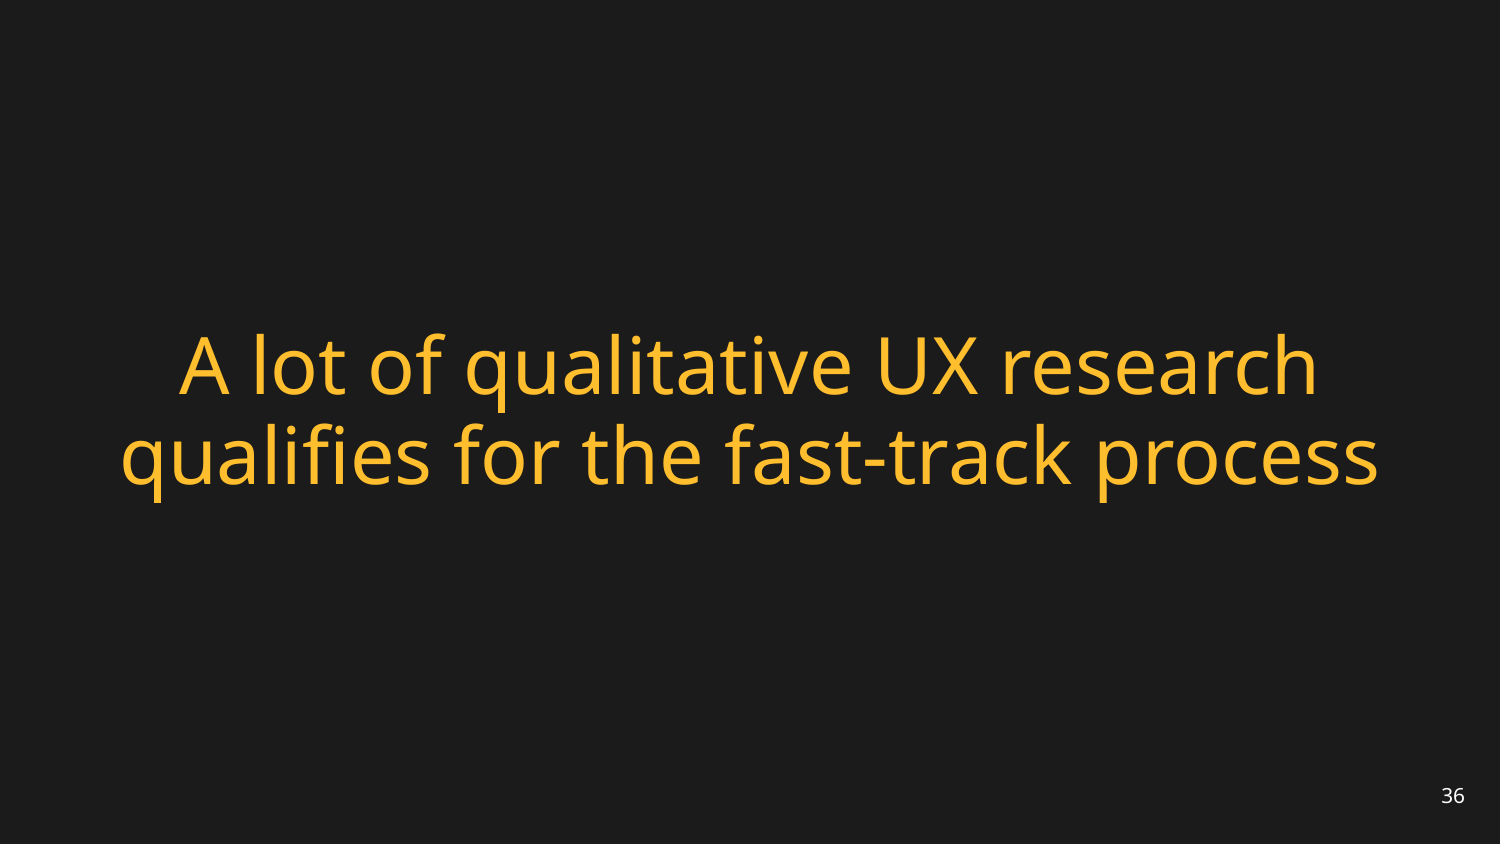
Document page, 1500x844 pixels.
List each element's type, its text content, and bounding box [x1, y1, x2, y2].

title A lot of qualitative UX research qualifies for the fast-track process [51, 72, 1449, 753]
slide_number 36 [1389, 764, 1480, 830]
